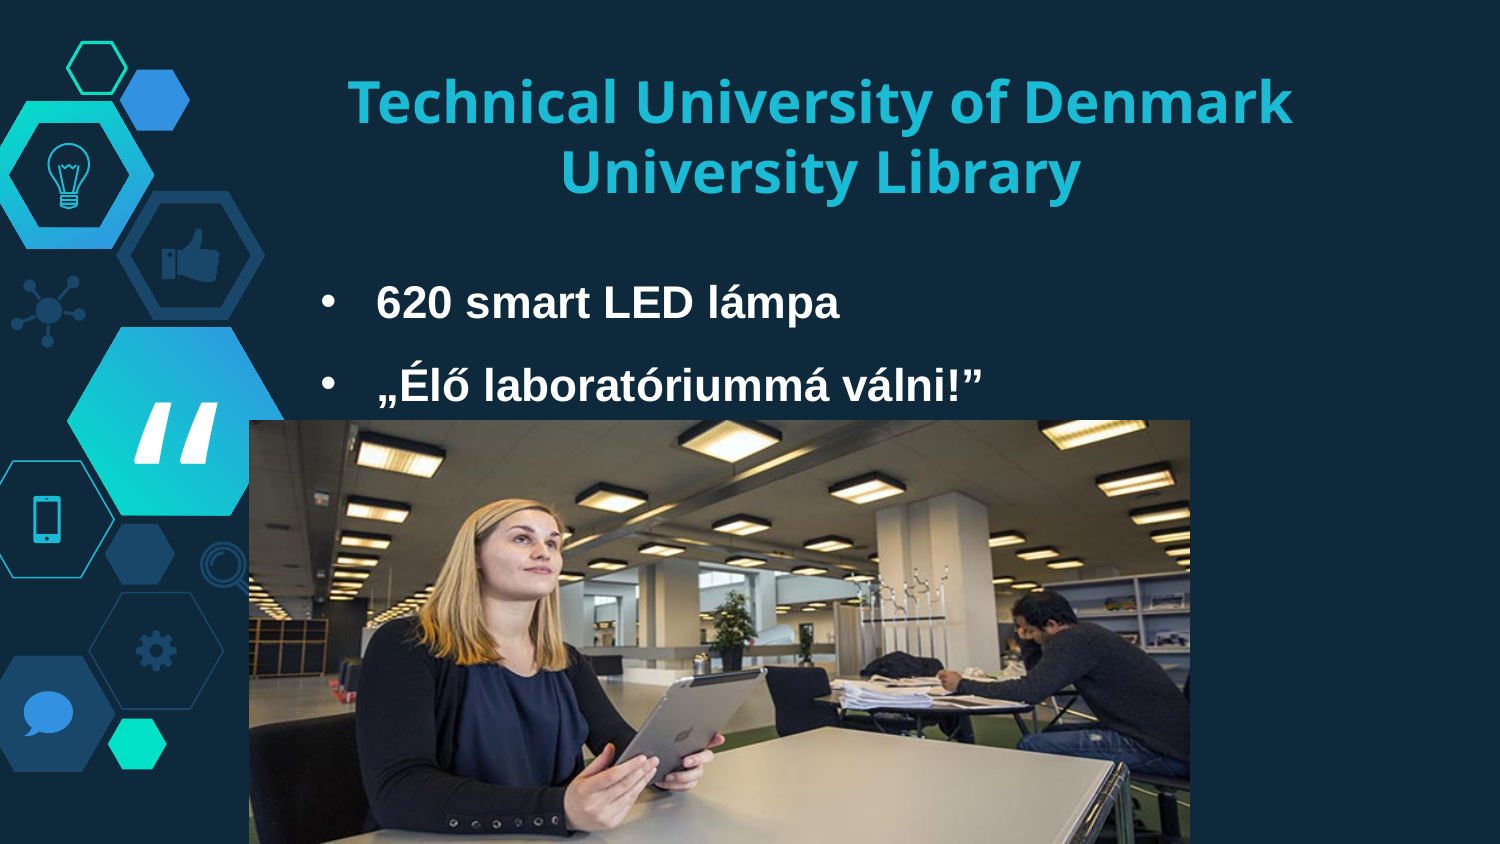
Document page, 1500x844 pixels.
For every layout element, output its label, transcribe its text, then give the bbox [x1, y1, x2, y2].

text_box 620 smart LED lámpa „Élő laboratóriummá válni!” [305, 238, 1480, 501]
picture [249, 420, 1190, 844]
list Technical University of Denmark University Library [305, 67, 1337, 203]
